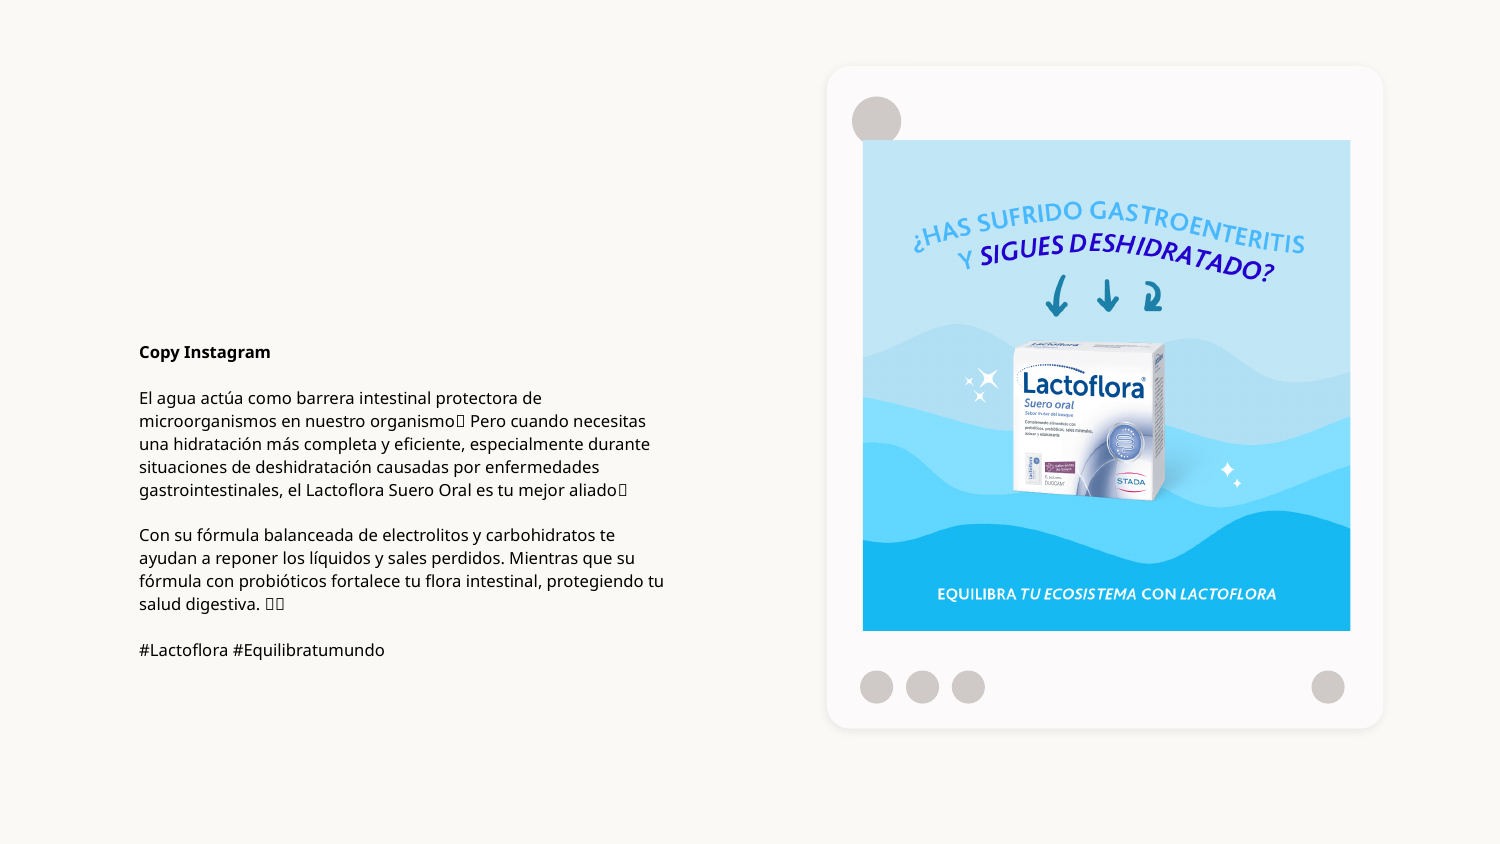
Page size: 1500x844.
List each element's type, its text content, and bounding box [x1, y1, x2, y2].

text_box Copy Instagram El agua actúa como barrera intestinal protectora de microorganismos en nuestro organismo💧 Pero cuando necesitas una hidratación más completa y eficiente, especialmente durante situaciones de deshidratación causadas por enfermedades gastrointestinales, el Lactoflora Suero Oral es tu mejor aliado🤝 Con su fórmula balanceada de electrolitos y carbohidratos te ayudan a reponer los líquidos y sales perdidos. Mientras que su fórmula con probióticos fortalece tu flora intestinal, protegiendo tu salud digestiva. 🙌🏻 #Lactoflora #Equilibratumundo [127, 327, 677, 694]
text_box [905, 670, 940, 704]
text_box [852, 96, 902, 140]
text_box [826, 66, 1384, 729]
text_box [860, 670, 894, 704]
picture [862, 139, 1351, 631]
text_box [1311, 670, 1345, 704]
text_box [951, 670, 985, 704]
